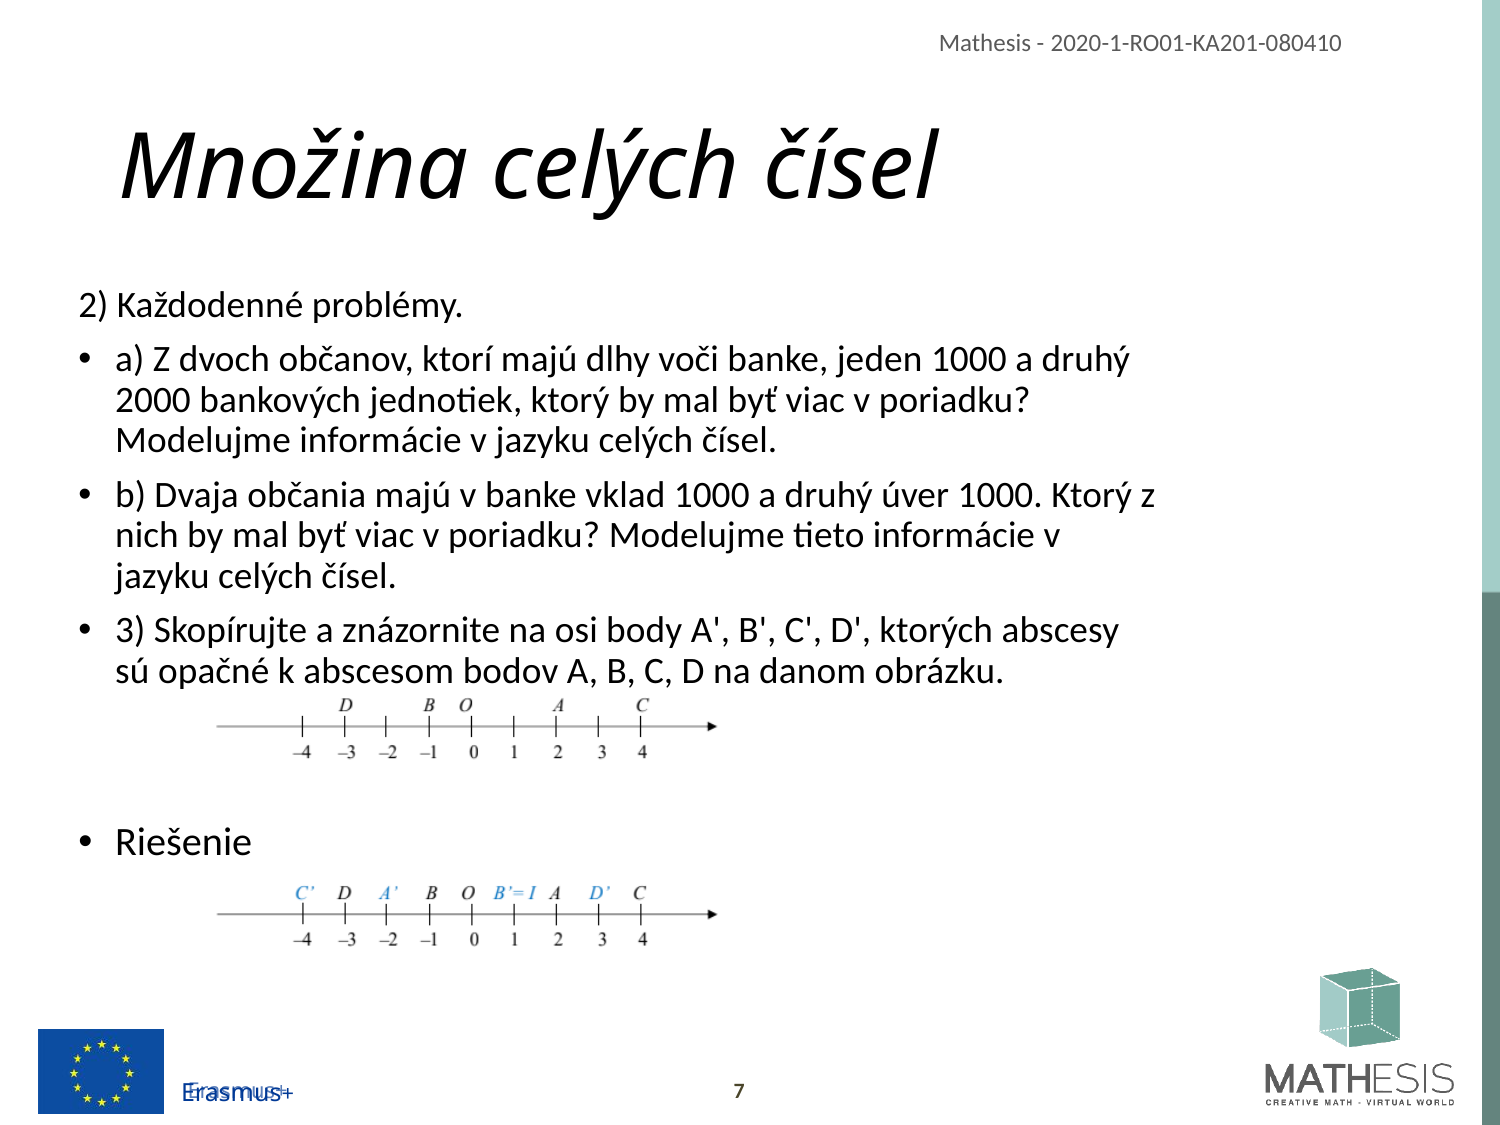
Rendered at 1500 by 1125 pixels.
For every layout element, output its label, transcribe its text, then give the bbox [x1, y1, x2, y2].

list 2) Každodenné problémy. a) Z dvoch občanov, ktorí majú dlhy voči banke, jeden 1000 a druhý 2000 bankových jednotiek, ktorý by mal byť viac v poriadku? Modelujme informácie v jazyku celých čísel. b) Dvaja občania majú v banke vklad 1000 a druhý úver 1000. Ktorý z nich by mal byť viac v poriadku? Modelujme tieto informácie v jazyku celých čísel. 3) Skopírujte a znázornite na osi body A', B', C', D', ktorých abscesy sú opačné k abscesom bodov A, B, C, D na danom obrázku. Riešenie [63, 277, 1177, 880]
title Množina celých čísel [103, 59, 1397, 278]
picture [208, 879, 726, 954]
picture [38, 1029, 164, 1114]
picture [208, 689, 741, 770]
